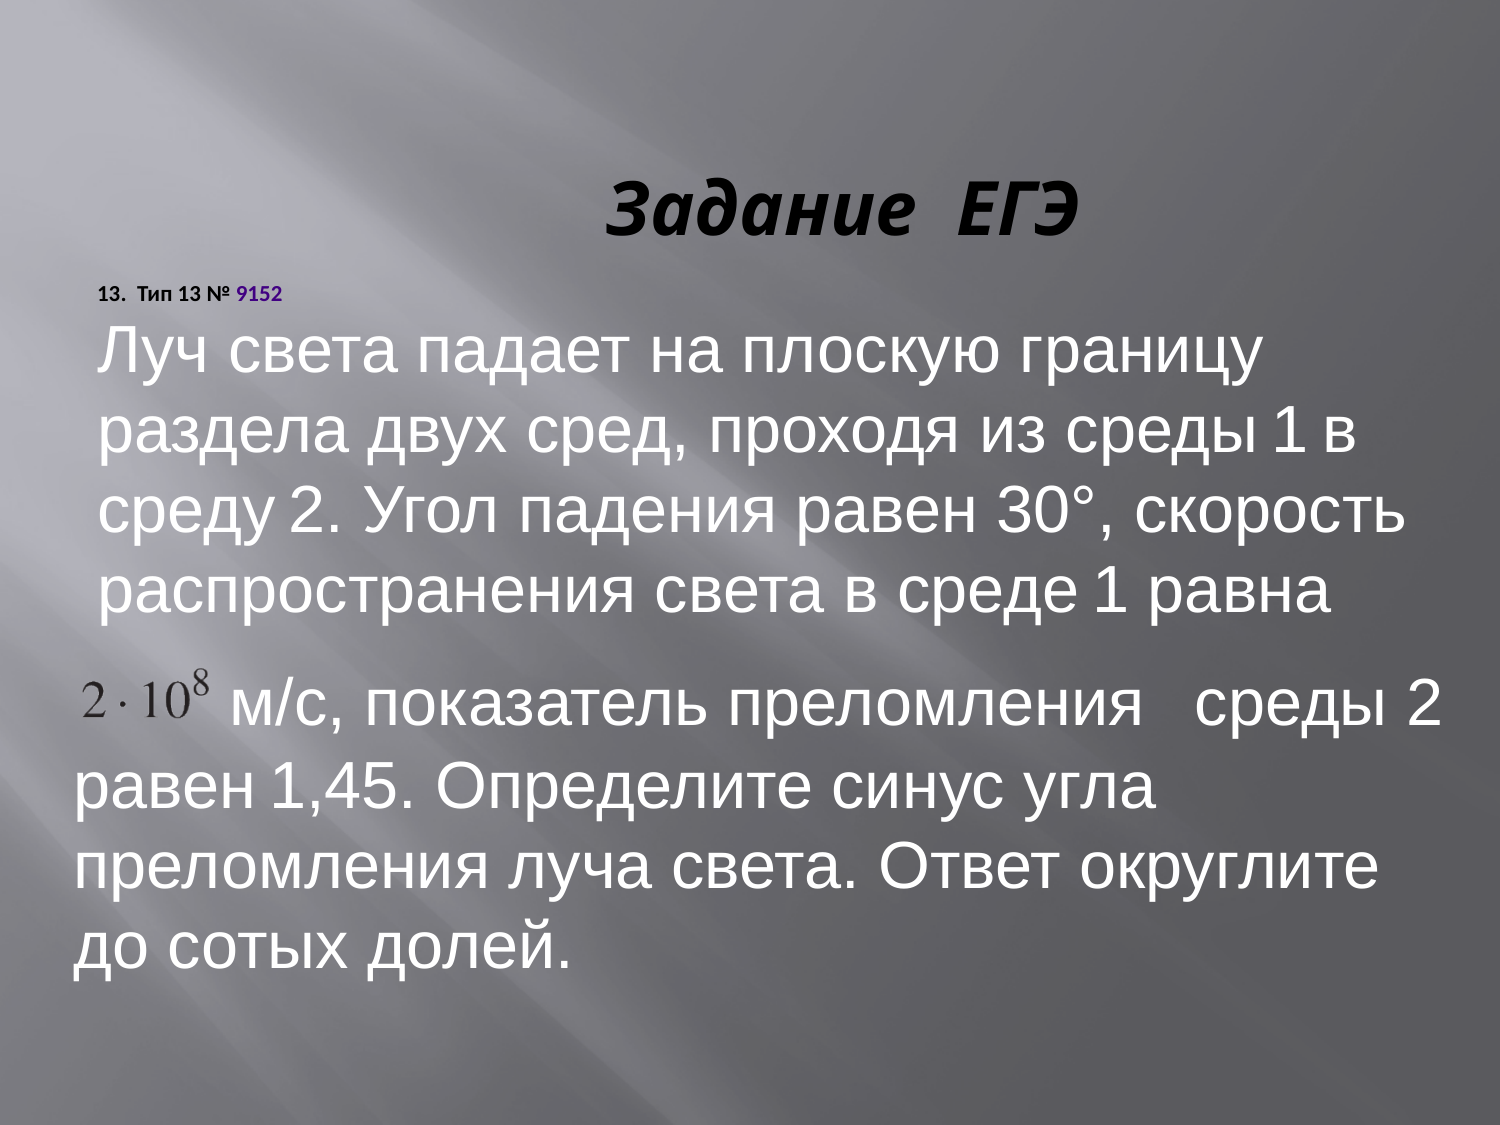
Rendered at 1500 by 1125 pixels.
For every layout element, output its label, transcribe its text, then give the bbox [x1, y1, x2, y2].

text_box Задание ЕГЭ [590, 153, 1116, 271]
text_box [410, 105, 1500, 247]
picture [81, 667, 209, 739]
text_box 13. Тип 13 № 9152 Луч света падает на плоскую границу раздела двух сред, проходя из среды 1 в среду 2. Угол падения равен 30°, скорость распространения света в среде 1 равна [82, 271, 1454, 634]
text_box м/⁠с, показатель преломления среды 2 равен 1,45. Определите синус угла преломления луча света. Ответ округлите до сотых долей. [58, 634, 1500, 990]
